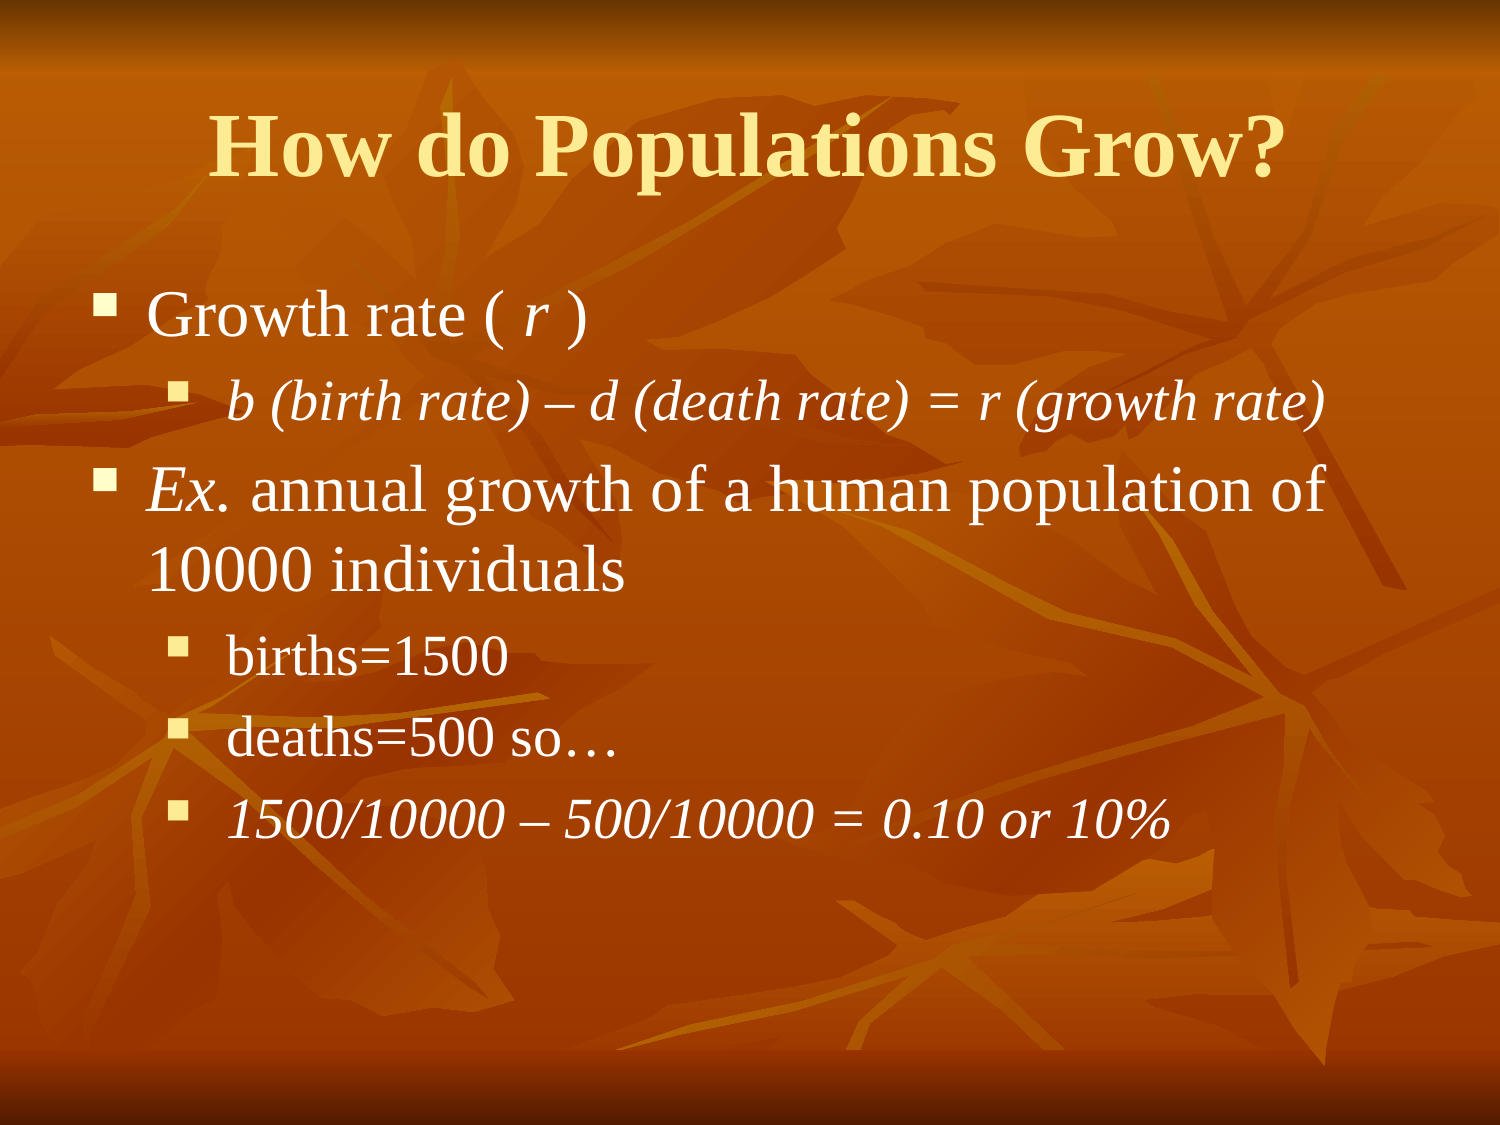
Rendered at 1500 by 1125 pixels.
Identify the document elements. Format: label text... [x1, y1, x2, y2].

list Growth rate ( r ) b (birth rate) – d (death rate) = r (growth rate) Ex. annual growth of a human population of 10000 individuals births=1500 deaths=500 so… 1500/10000 – 500/10000 = 0.10 or 10% [74, 262, 1426, 1006]
title How do Populations Grow? [74, 45, 1426, 234]
